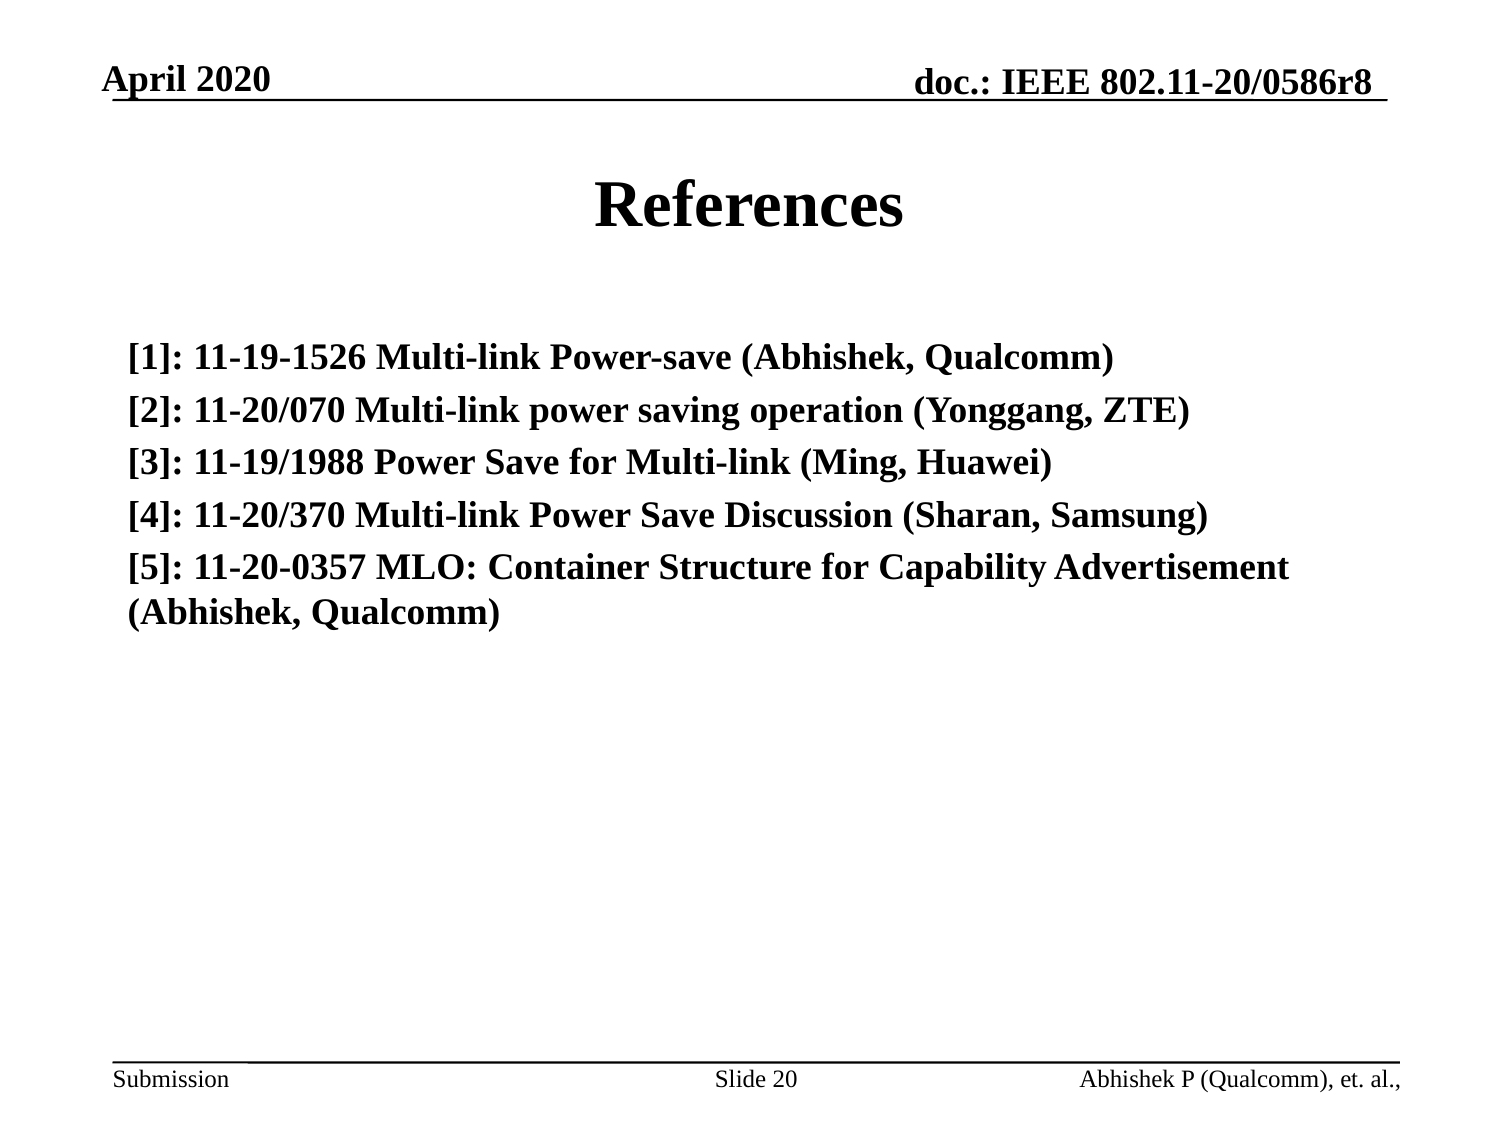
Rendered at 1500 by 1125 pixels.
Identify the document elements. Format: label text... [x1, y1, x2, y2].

title References [112, 112, 1388, 288]
list [1]: 11-19-1526 Multi-link Power-save (Abhishek, Qualcomm) [2]: 11-20/070 Multi-link power saving operation (Yonggang, ZTE) [3]: 11-19/1988 Power Save for Multi-link (Ming, Huawei) [4]: 11-20/370 Multi-link Power Save Discussion (Sharan, Samsung) [5]: 11-20-0357 MLO: Container Structure for Capability Advertisement (Abhishek, Qualcomm) [112, 324, 1388, 1001]
footer Abhishek P (Qualcomm), et. al., [949, 1061, 1402, 1093]
slide_number Slide 20 [712, 1061, 801, 1093]
